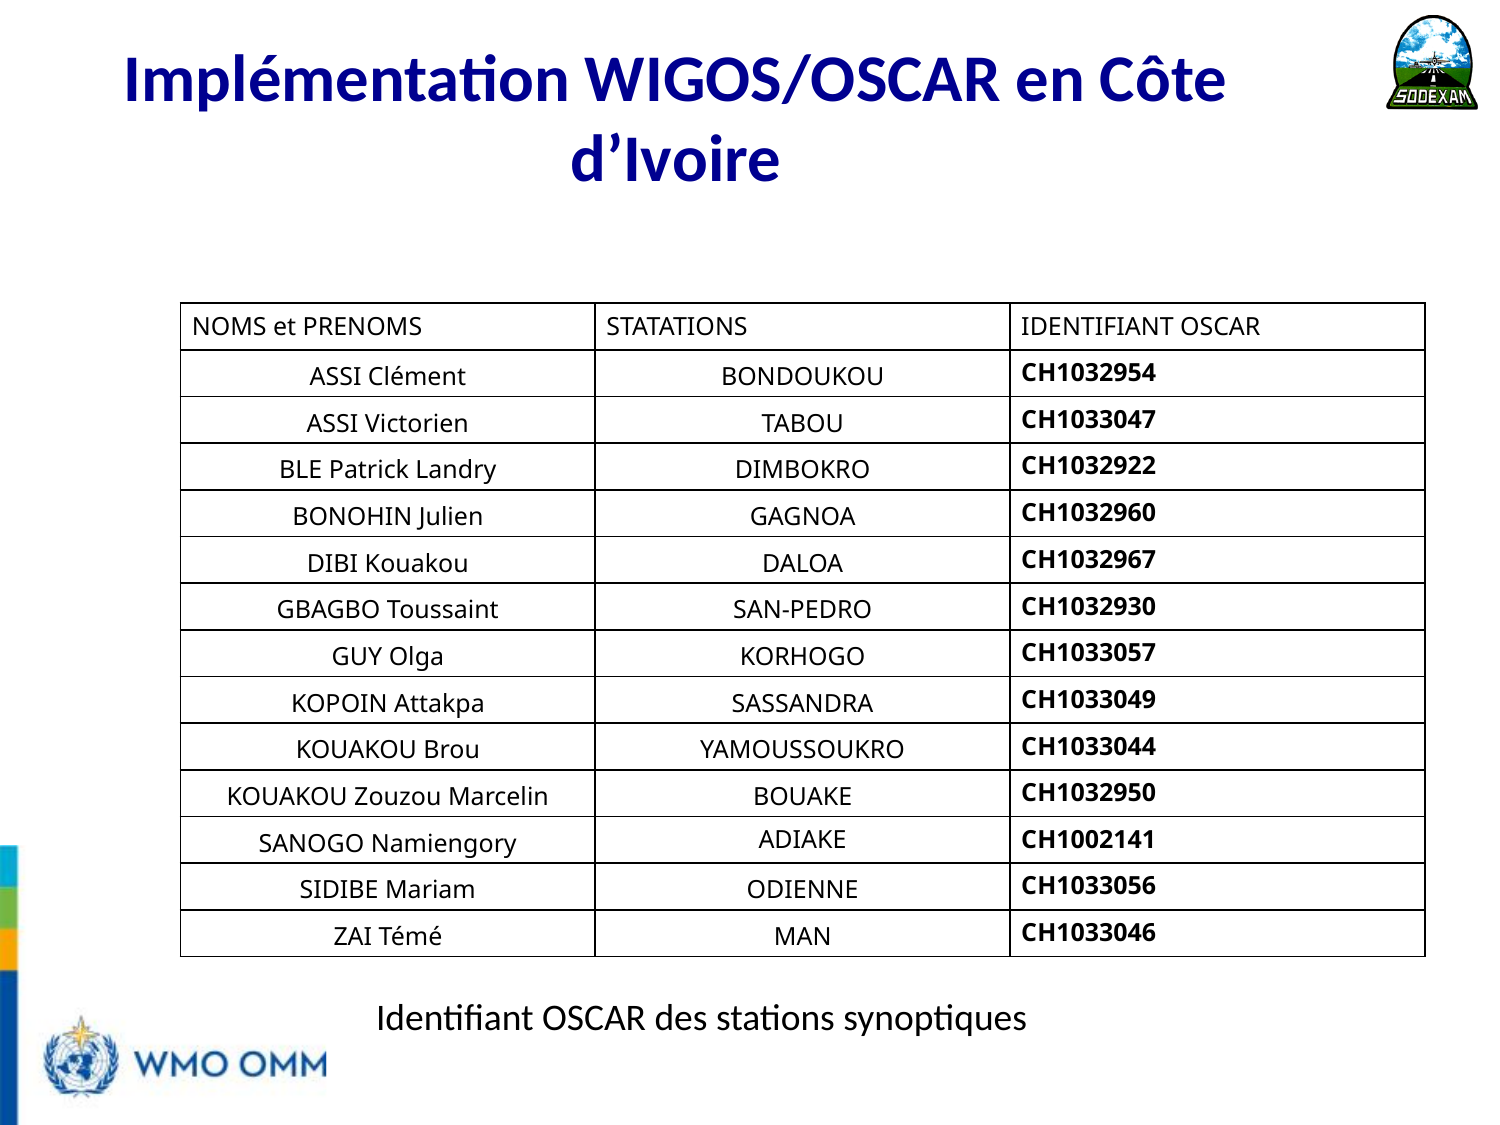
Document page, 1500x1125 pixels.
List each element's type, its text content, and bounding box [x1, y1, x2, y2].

table_cell BLE Patrick Landry [181, 444, 594, 489]
picture [1379, 15, 1491, 115]
table_cell KOUAKOU Brou [181, 724, 594, 769]
table_cell CH1032950 [1011, 771, 1424, 816]
table_cell KOPOIN Attakpa [181, 677, 594, 722]
table_cell GAGNOA [596, 491, 1009, 536]
table_cell DIMBOKRO [596, 444, 1009, 489]
table_cell BOUAKE [596, 771, 1009, 816]
picture [0, 845, 327, 1125]
table_cell CH1032967 [1011, 537, 1424, 582]
table_cell BONDOUKOU [596, 351, 1009, 396]
table_cell CH1033049 [1011, 677, 1424, 722]
table_cell SANOGO Namiengory [181, 817, 594, 862]
table_cell ASSI Clément [181, 351, 594, 396]
table_cell CH1033046 [1011, 911, 1424, 956]
table_cell CH1033057 [1011, 631, 1424, 676]
table_header STATATIONS [596, 304, 1009, 349]
table_cell CH1032930 [1011, 584, 1424, 629]
table_cell KORHOGO [596, 631, 1009, 676]
text_box Identifiant OSCAR des stations synoptiques [361, 985, 1129, 1046]
table_cell GUY Olga [181, 631, 594, 676]
title Implémentation WIGOS/OSCAR en Côte d’Ivoire [0, 20, 1351, 209]
table_header NOMS et PRENOMS [181, 304, 594, 349]
table_cell CH1032922 [1011, 444, 1424, 489]
table_cell TABOU [596, 397, 1009, 442]
table_cell ODIENNE [596, 864, 1009, 909]
table_cell CH1033044 [1011, 724, 1424, 769]
table_cell BONOHIN Julien [181, 491, 594, 536]
table_cell SIDIBE Mariam [181, 864, 594, 909]
table_cell SAN-PEDRO [596, 584, 1009, 629]
table_cell MAN [596, 911, 1009, 956]
table_cell ADIAKE [596, 817, 1009, 862]
table_cell ZAI Témé [181, 911, 594, 956]
table_cell GBAGBO Toussaint [181, 584, 594, 629]
table_cell CH1002141 [1011, 817, 1424, 862]
table_cell YAMOUSSOUKRO [596, 724, 1009, 769]
table_cell CH1033056 [1011, 864, 1424, 909]
table_cell CH1033047 [1011, 397, 1424, 442]
table_cell DIBI Kouakou [181, 537, 594, 582]
table_header IDENTIFIANT OSCAR [1011, 304, 1424, 349]
table_cell CH1032954 [1011, 351, 1424, 396]
table_cell ASSI Victorien [181, 397, 594, 442]
table_cell SASSANDRA [596, 677, 1009, 722]
table_cell DALOA [596, 537, 1009, 582]
table_cell CH1032960 [1011, 491, 1424, 536]
table_cell KOUAKOU Zouzou Marcelin [181, 771, 594, 816]
